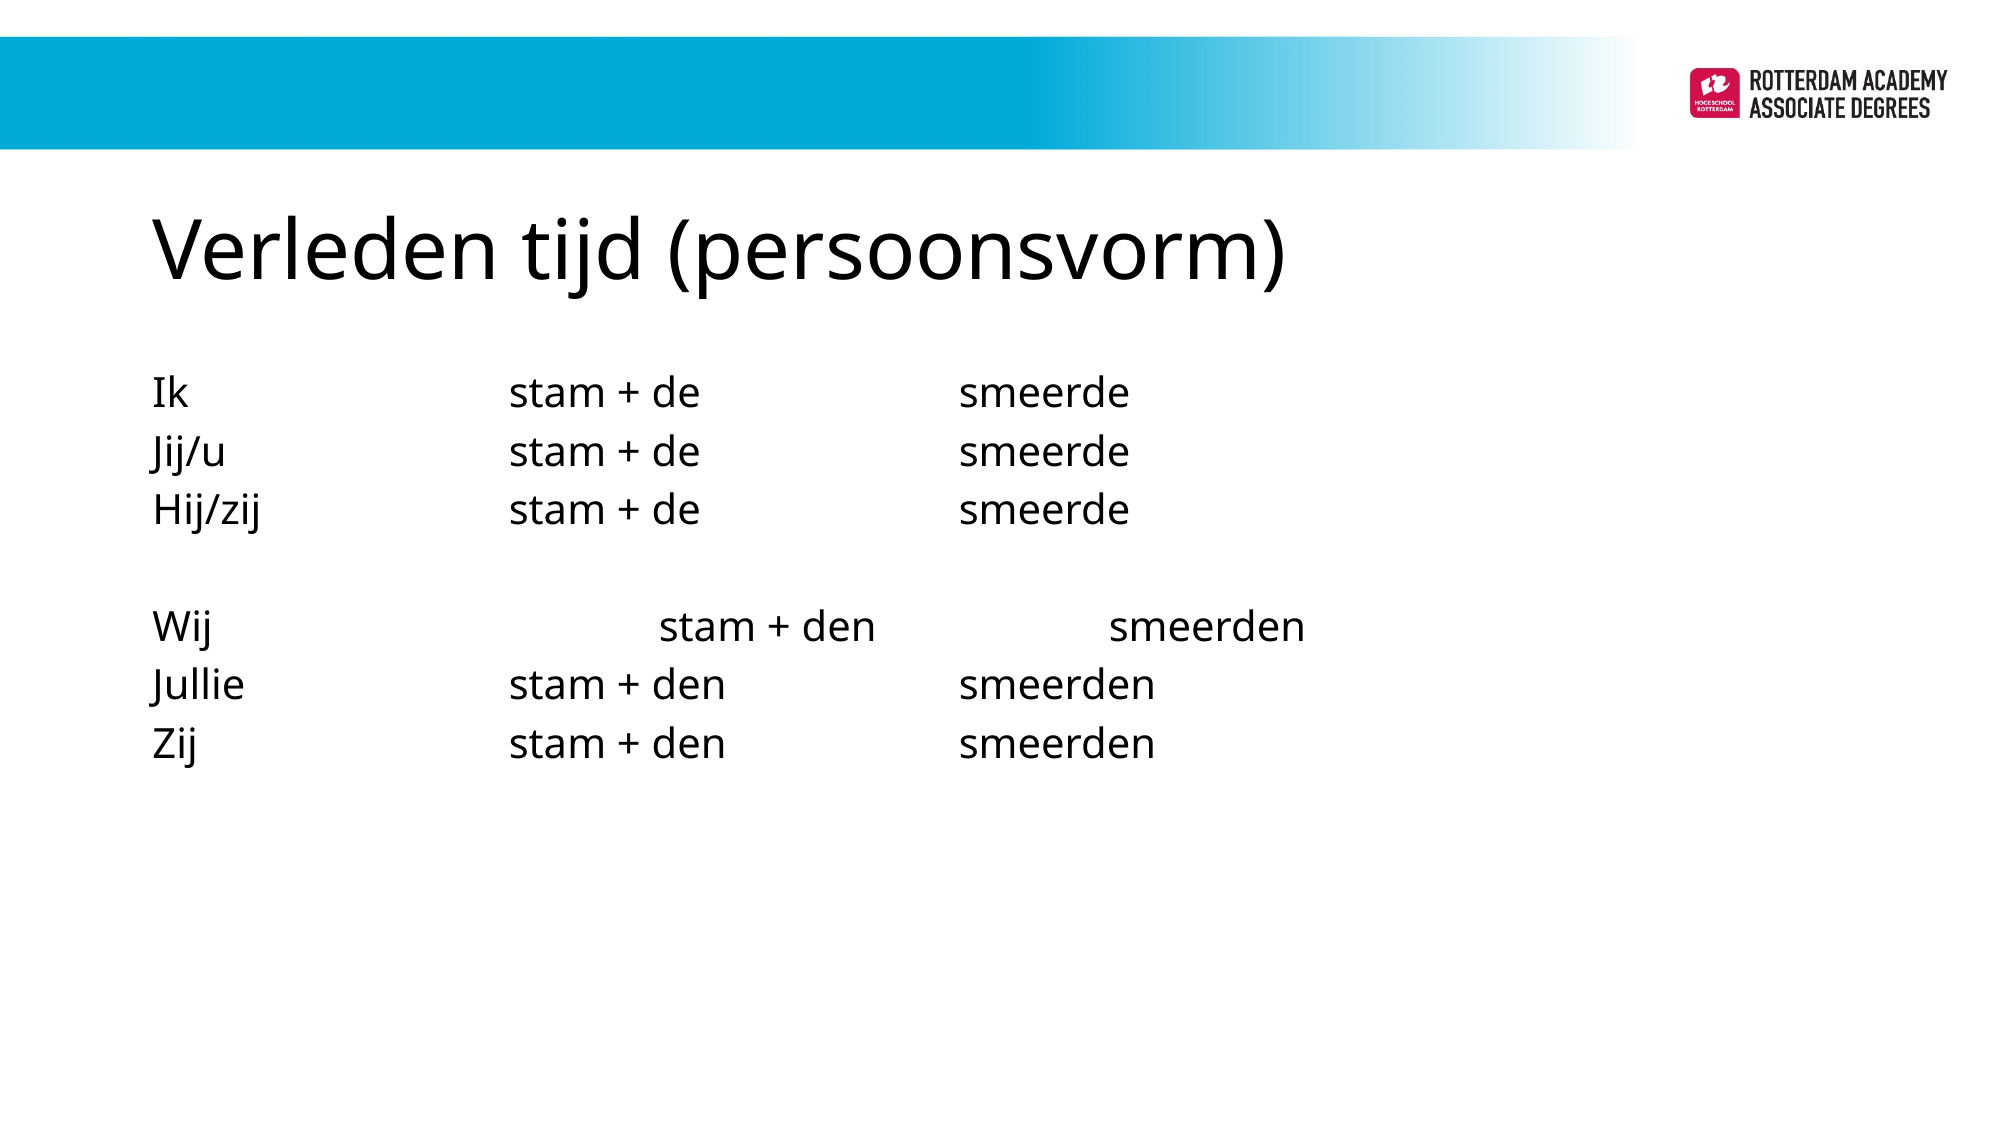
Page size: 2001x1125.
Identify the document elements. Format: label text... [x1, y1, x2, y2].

title Verleden tijd (persoonsvorm) [137, 175, 1863, 329]
picture [0, 0, 2000, 184]
list Ik stam + de smeerde Jij/u stam + de smeerde Hij/zij stam + de smeerde Wij stam + den smeerden Jullie stam + den smeerden Zij stam + den smeerden [137, 358, 1863, 1053]
